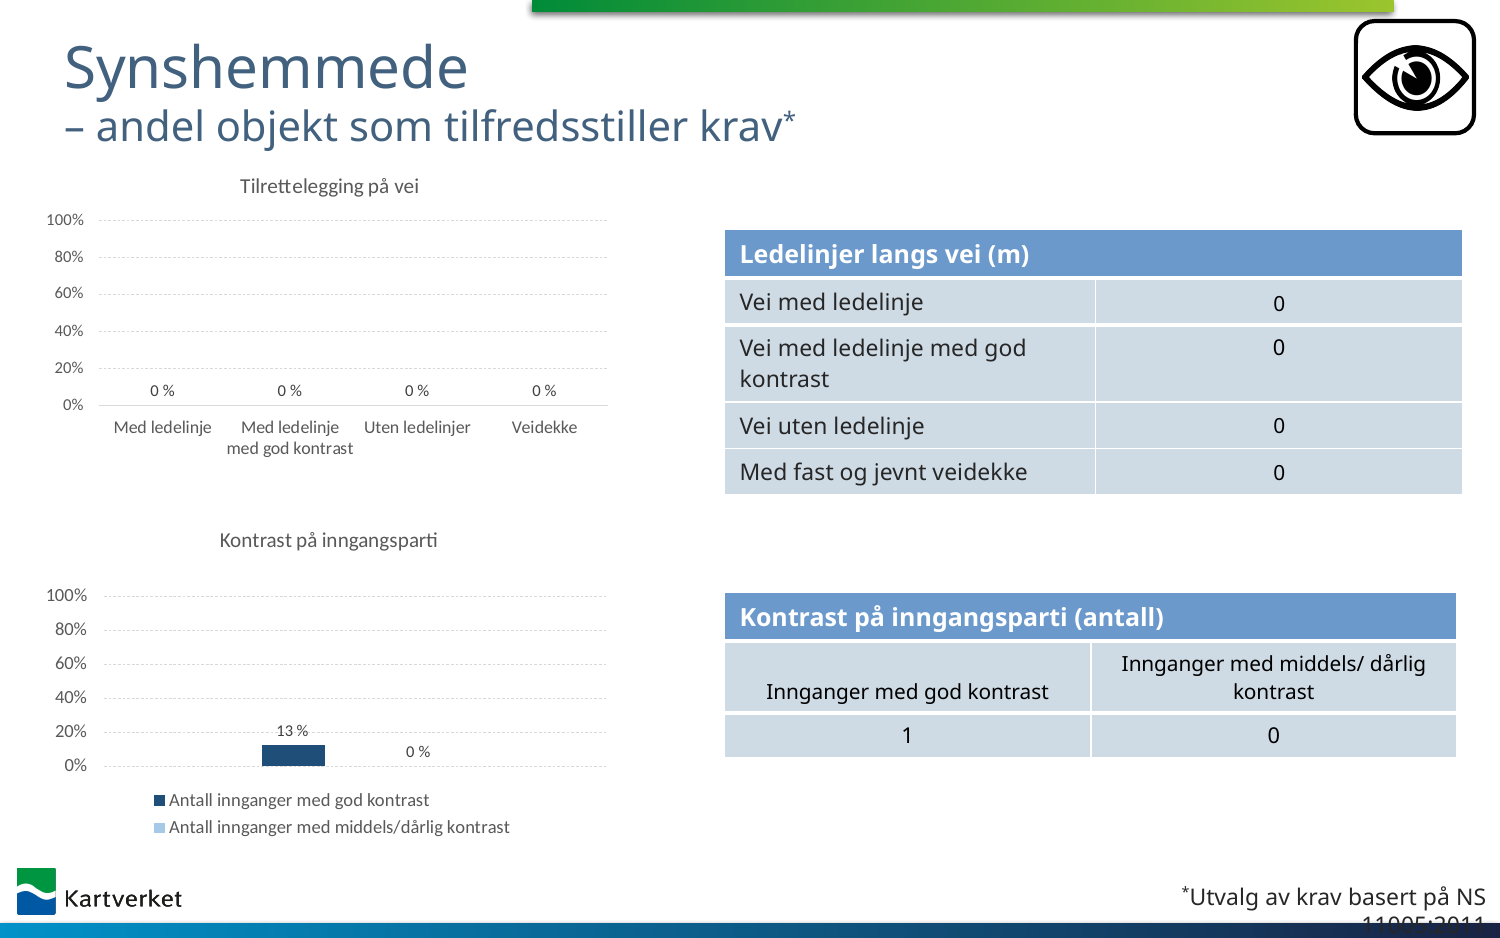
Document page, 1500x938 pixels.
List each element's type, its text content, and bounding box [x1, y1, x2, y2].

table_cell Innganger med god kontrast [725, 643, 1090, 711]
table_header Kontrast på inngangsparti (antall) [725, 593, 1456, 639]
table_cell 0 [1096, 280, 1462, 323]
table_cell 0 [1096, 403, 1462, 448]
table_cell Med fast og jevnt veidekke [725, 449, 1095, 494]
table_cell 0 [1096, 327, 1462, 401]
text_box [1355, 20, 1475, 134]
table_cell 1 [725, 715, 1090, 757]
picture [41, 520, 617, 846]
table_cell Vei uten ledelinje [725, 403, 1095, 448]
table_cell Vei med ledelinje med god kontrast [725, 327, 1095, 401]
table_cell Vei med ledelinje [725, 280, 1095, 323]
table_header Ledelinjer langs vei (m) [725, 230, 1462, 276]
table_cell Innganger med middels/ dårlig kontrast [1092, 643, 1456, 711]
table_cell 0 [1096, 449, 1462, 494]
table_cell 0 [1092, 715, 1456, 757]
picture [41, 166, 618, 492]
text_box *Utvalg av krav basert på NS 11005:2011 [1068, 873, 1500, 938]
text_box Synshemmede – andel objekt som tilfredsstiller krav* [49, 24, 1431, 158]
